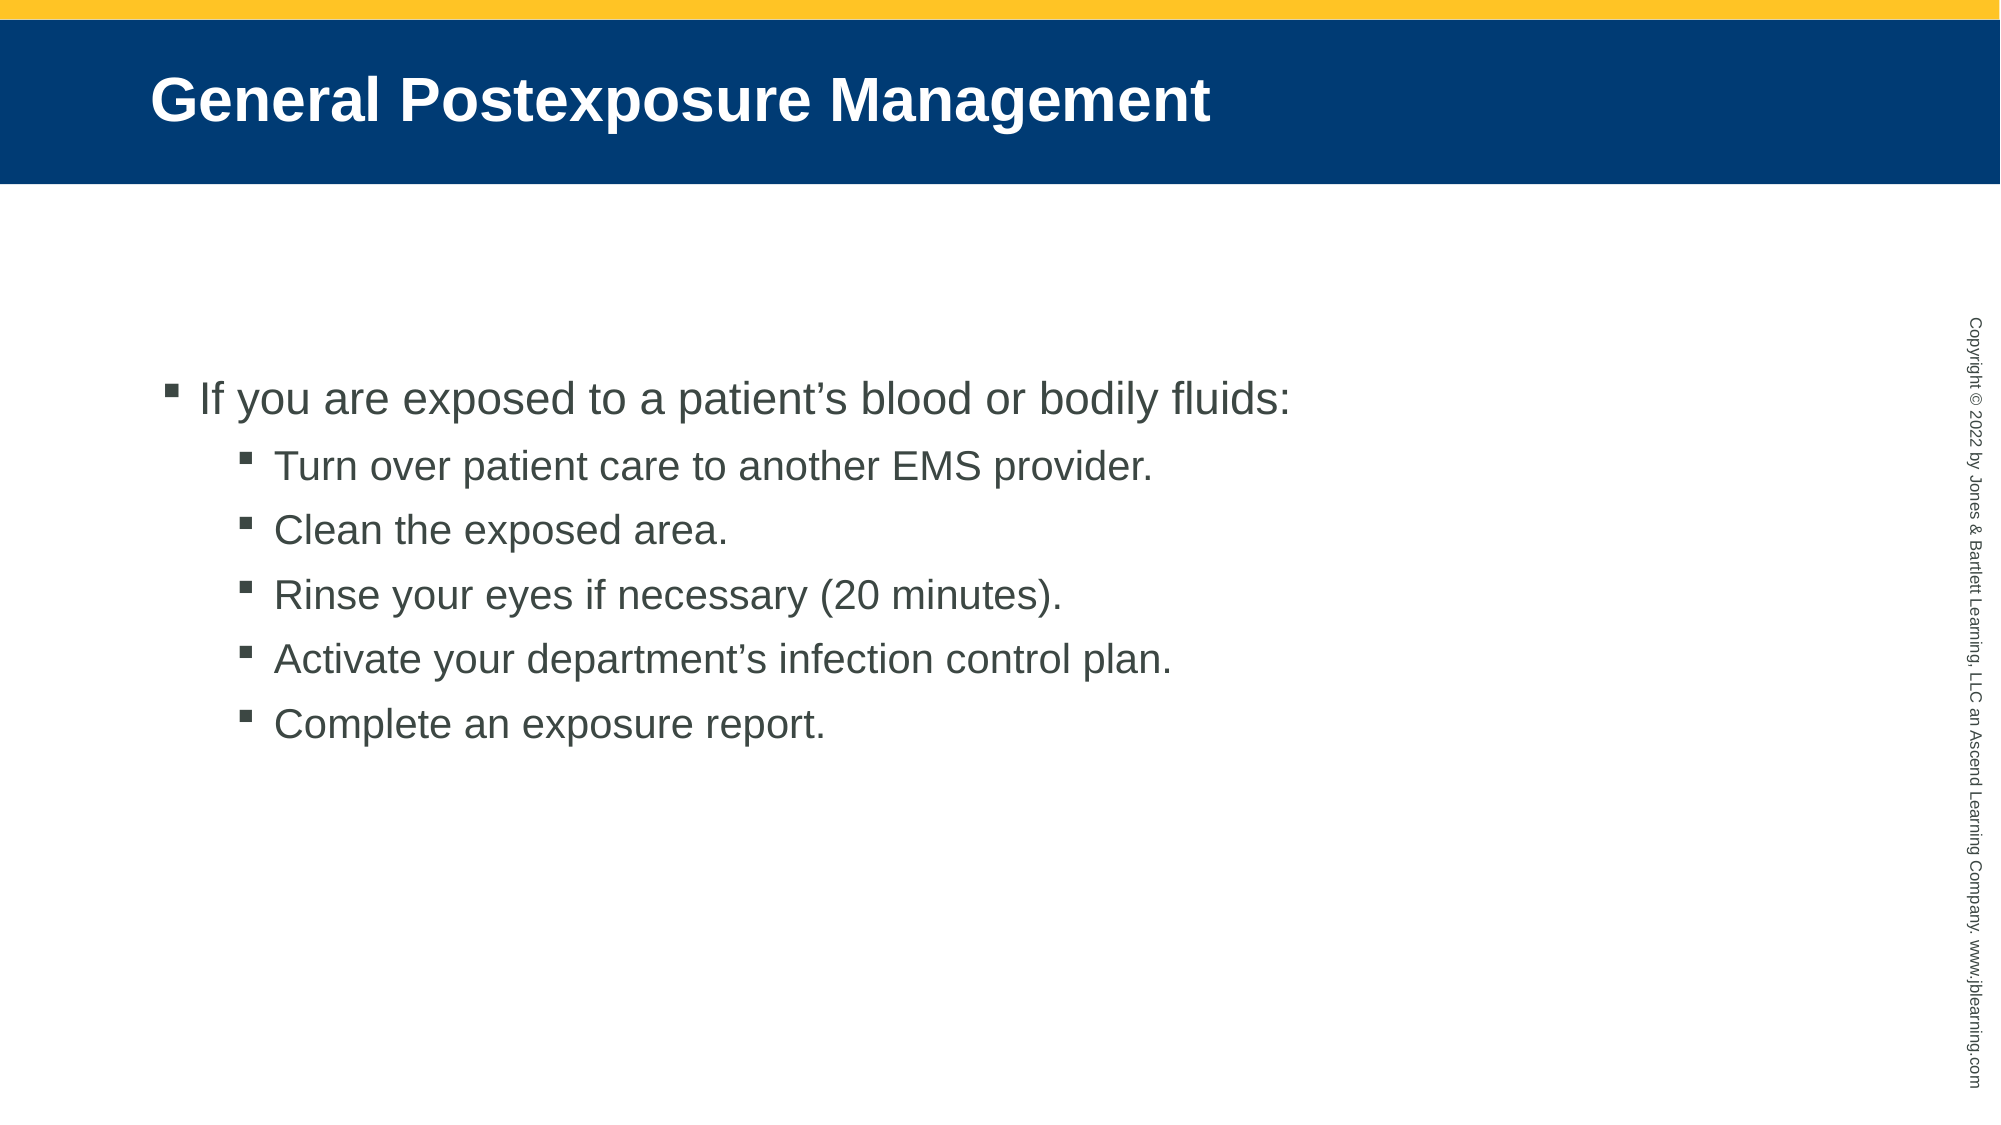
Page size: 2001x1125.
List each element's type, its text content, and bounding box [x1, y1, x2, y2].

title General Postexposure Management [0, 19, 2000, 185]
list If you are exposed to a patient’s blood or bodily fluids: Turn over patient care to another EMS provider. Clean the exposed area. Rinse your eyes if necessary (20 minutes). Activate your department’s infection control plan. Complete an exposure report. [146, 361, 1859, 1016]
